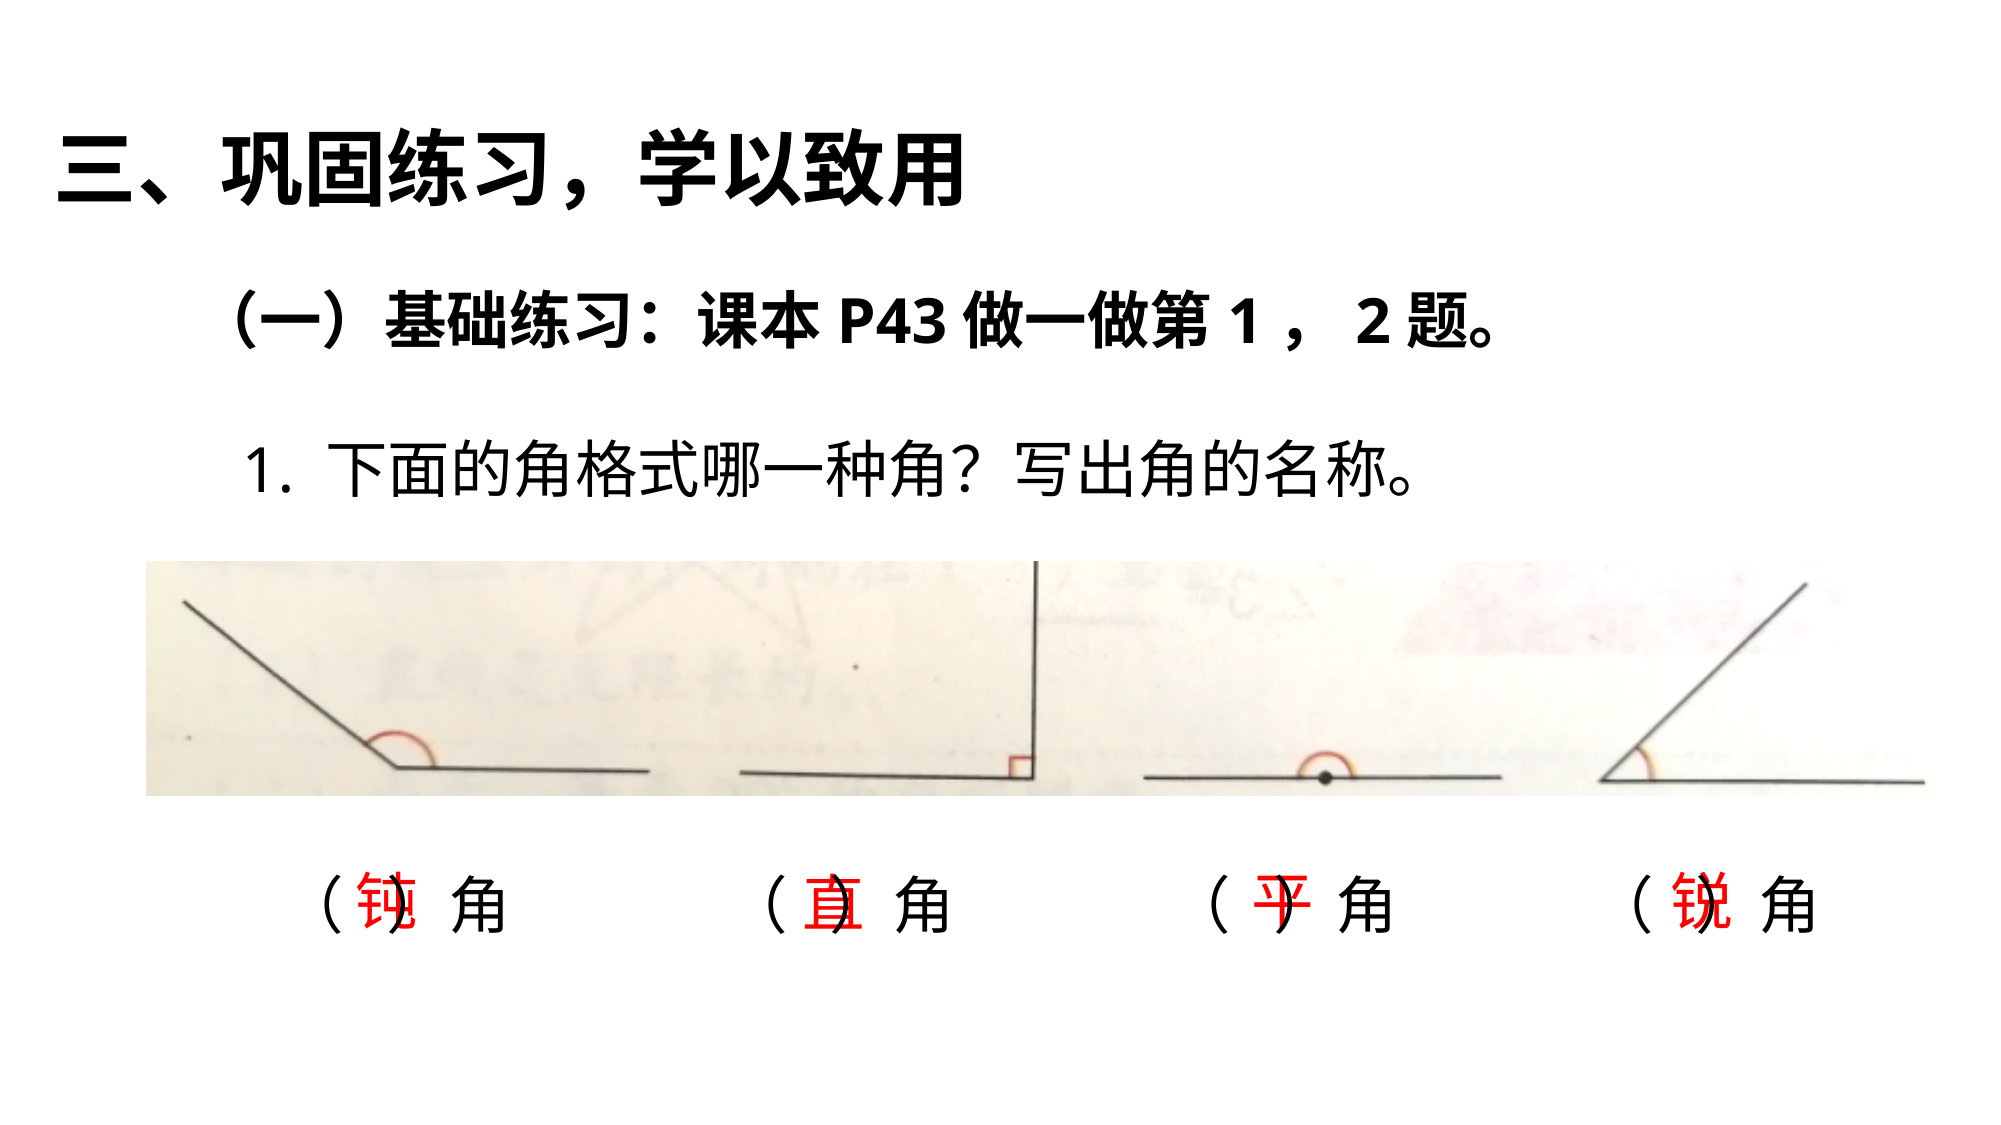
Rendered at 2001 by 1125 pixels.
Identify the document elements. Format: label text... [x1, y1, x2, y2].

text_box （ ）角 [267, 821, 594, 949]
text_box 1. 下面的角格式哪一种角？写出角的名称。 [227, 384, 1851, 513]
text_box （一）基础练习：课本P43做一做第1，2题。 [182, 235, 1818, 363]
title 三、巩固练习，学以致用 [38, 95, 1045, 236]
picture [146, 561, 1932, 796]
text_box （ ）角 [710, 821, 1037, 949]
text_box （ ）角 [1576, 821, 1903, 949]
text_box （ ）角 [1154, 821, 1481, 949]
